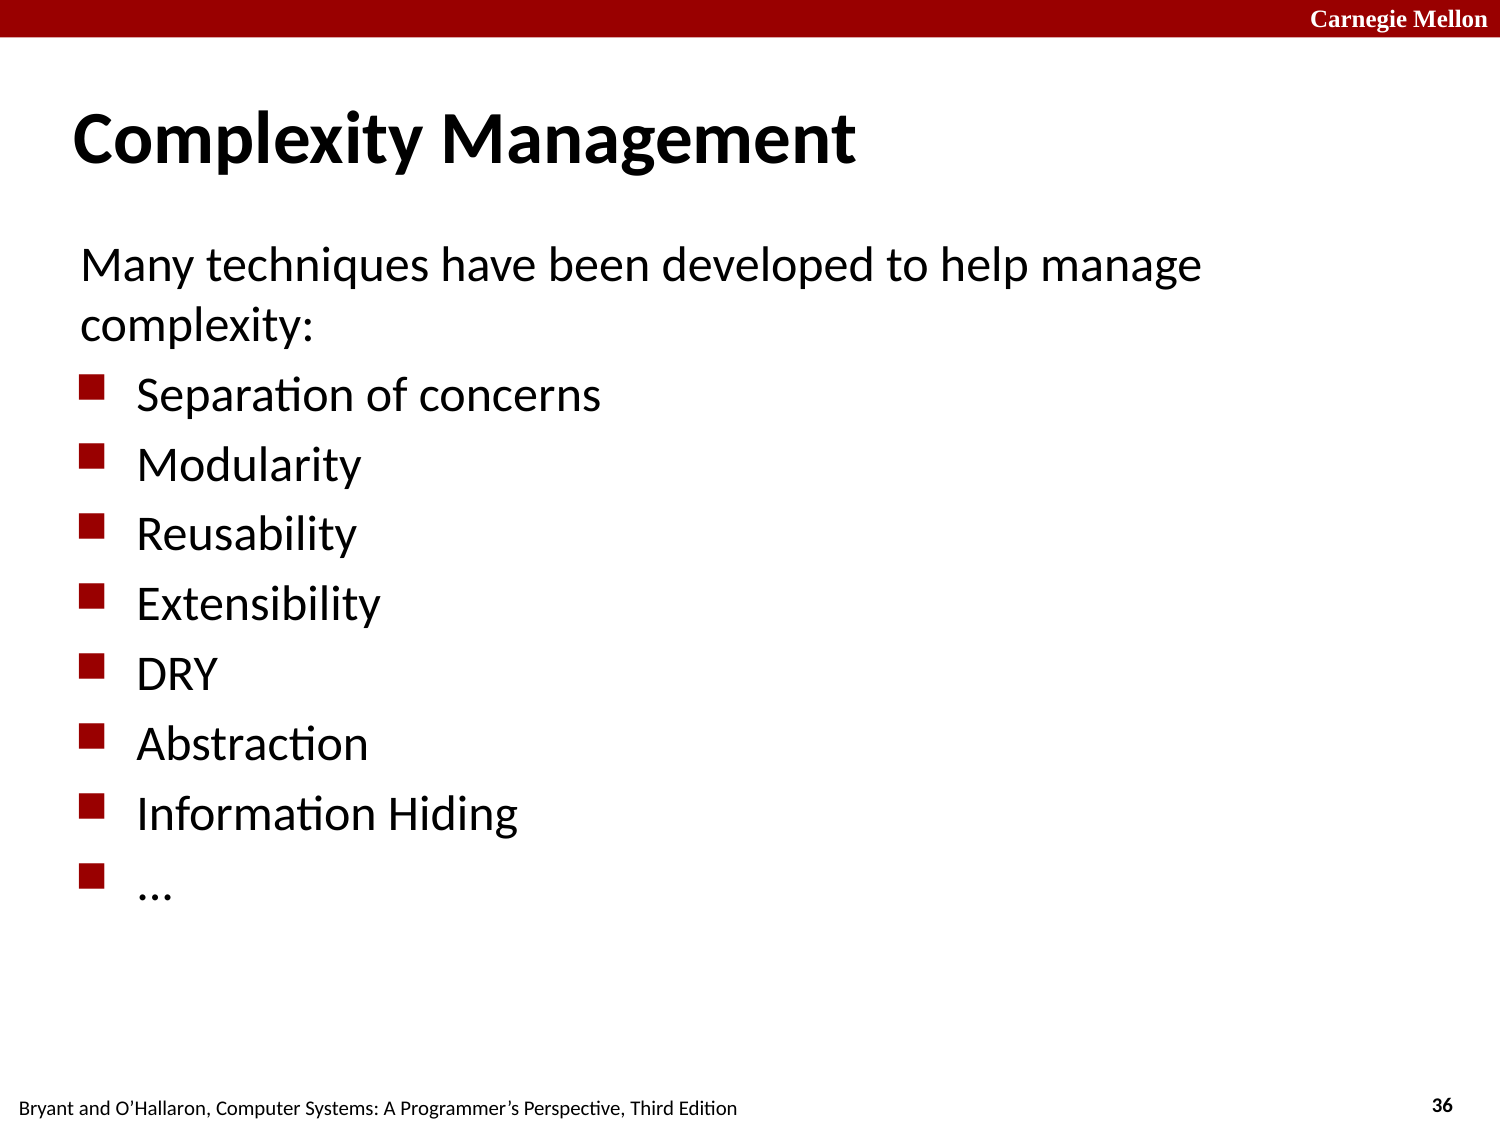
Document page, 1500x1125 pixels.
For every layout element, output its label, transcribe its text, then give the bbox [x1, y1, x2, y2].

list Many techniques have been developed to help manage complexity: Separation of concerns Modularity Reusability Extensibility DRY Abstraction Information Hiding ... [64, 223, 1361, 1040]
title Complexity Management [58, 71, 1305, 197]
